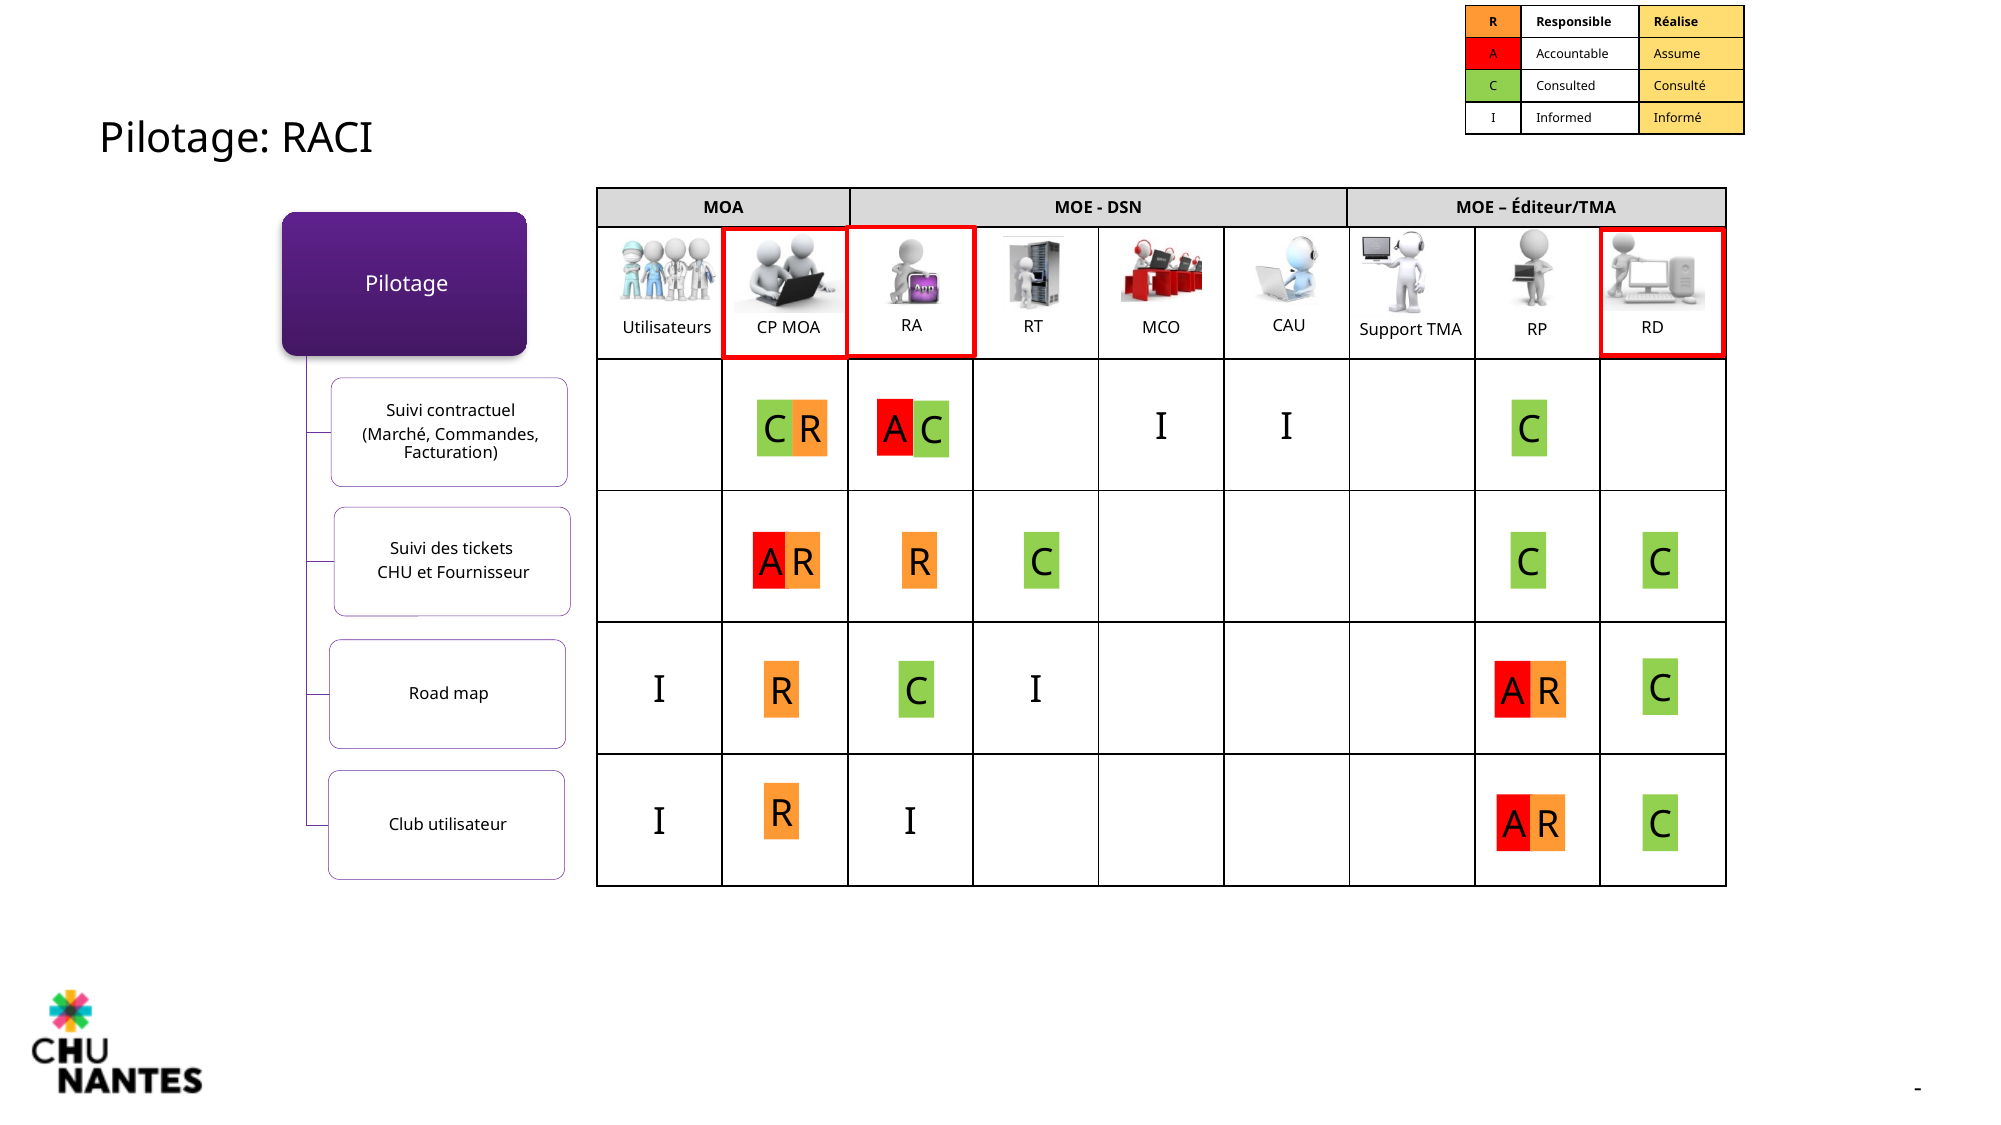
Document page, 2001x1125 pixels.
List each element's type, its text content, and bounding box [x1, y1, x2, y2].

table_header [1225, 233, 1349, 358]
text_box Support TMA [1353, 312, 1469, 345]
table_header [1099, 233, 1223, 358]
table_cell I [598, 623, 721, 753]
table_cell [723, 491, 847, 621]
table_cell A [1466, 38, 1520, 69]
table_cell [598, 360, 721, 490]
picture [1253, 235, 1326, 305]
table_cell I [849, 755, 972, 885]
table_cell [723, 755, 847, 885]
table_cell Consulted [1522, 70, 1638, 101]
table_cell I [1225, 360, 1349, 490]
table_cell [1225, 623, 1349, 753]
picture [1121, 237, 1202, 302]
table_cell Consulté [1640, 70, 1743, 101]
table_cell [723, 623, 847, 753]
text_box A [877, 398, 914, 456]
table_cell [1350, 360, 1474, 490]
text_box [277, 209, 573, 942]
text_box R [763, 782, 799, 840]
text_box RT [1017, 320, 1050, 342]
table_cell Informé [1640, 103, 1743, 133]
text_box A [1496, 794, 1530, 852]
table_cell [1601, 755, 1725, 885]
text_box A [752, 531, 785, 589]
table_cell [1476, 360, 1599, 490]
text_box C [1642, 531, 1678, 589]
picture [1355, 227, 1431, 317]
table_cell I [1099, 360, 1223, 490]
text_box MCO [1136, 311, 1187, 344]
table_cell [723, 360, 847, 490]
text_box C [757, 399, 792, 457]
text_box CAU [1266, 313, 1312, 342]
table_cell [849, 360, 972, 490]
table_cell [974, 360, 1098, 490]
table_cell [1601, 360, 1725, 490]
text_box C [1023, 531, 1060, 589]
text_box R [1531, 660, 1567, 718]
table_cell I [1466, 103, 1520, 133]
text_box [723, 228, 847, 358]
table_cell I [974, 623, 1098, 753]
table_cell C [1466, 70, 1520, 101]
table_cell [1099, 755, 1223, 885]
table_header Réalise [1640, 6, 1743, 37]
text_box C [1511, 399, 1548, 457]
table_cell [598, 491, 721, 621]
table_cell [1225, 491, 1349, 621]
picture [734, 226, 844, 313]
table_header [1476, 233, 1599, 358]
table_cell [1476, 491, 1599, 621]
picture [1508, 227, 1555, 310]
table_cell [1350, 755, 1474, 885]
table_cell [1099, 623, 1223, 753]
text_box C [1510, 531, 1547, 589]
table_header Responsible [1522, 6, 1638, 37]
table_header MOE - DSN [851, 189, 1346, 226]
text_box C [898, 660, 935, 718]
table_cell [1350, 623, 1474, 753]
table_cell [1350, 491, 1474, 621]
table_cell [974, 755, 1098, 885]
text_box [846, 227, 975, 356]
table_header [598, 233, 721, 358]
table_cell [1601, 491, 1725, 621]
text_box Utilisateurs [616, 310, 718, 343]
text_box C [913, 400, 950, 458]
table_header MOE – Éditeur/TMA [1348, 189, 1725, 226]
table_header R [1466, 6, 1520, 37]
table_cell [849, 491, 972, 621]
table_cell Accountable [1522, 38, 1638, 69]
table_header [974, 233, 1098, 358]
text_box C [1642, 658, 1678, 715]
title Pilotage: RACI [99, 45, 1900, 233]
text_box [1600, 229, 1724, 356]
table_header [1350, 233, 1474, 358]
text_box R [792, 399, 828, 457]
text_box R [763, 660, 799, 718]
text_box R [1530, 794, 1566, 852]
text_box C [1642, 794, 1678, 852]
table_cell I [598, 755, 721, 885]
table_cell [974, 491, 1098, 621]
text_box A [1494, 660, 1531, 718]
table_cell [1476, 623, 1599, 753]
table_cell [1476, 755, 1599, 885]
picture [618, 236, 716, 302]
text_box R [785, 531, 821, 589]
table_cell [849, 623, 972, 753]
table_cell Assume [1640, 38, 1743, 69]
table_cell [1225, 755, 1349, 885]
table_cell [1099, 491, 1223, 621]
table_cell [1601, 623, 1725, 753]
picture [12, 973, 221, 1106]
picture [1601, 227, 1705, 311]
text_box R [902, 531, 938, 589]
table_header MOA [598, 189, 849, 226]
text_box RP [1521, 318, 1554, 345]
table_cell Informed [1522, 103, 1638, 133]
picture [1003, 236, 1064, 313]
picture [881, 233, 943, 309]
